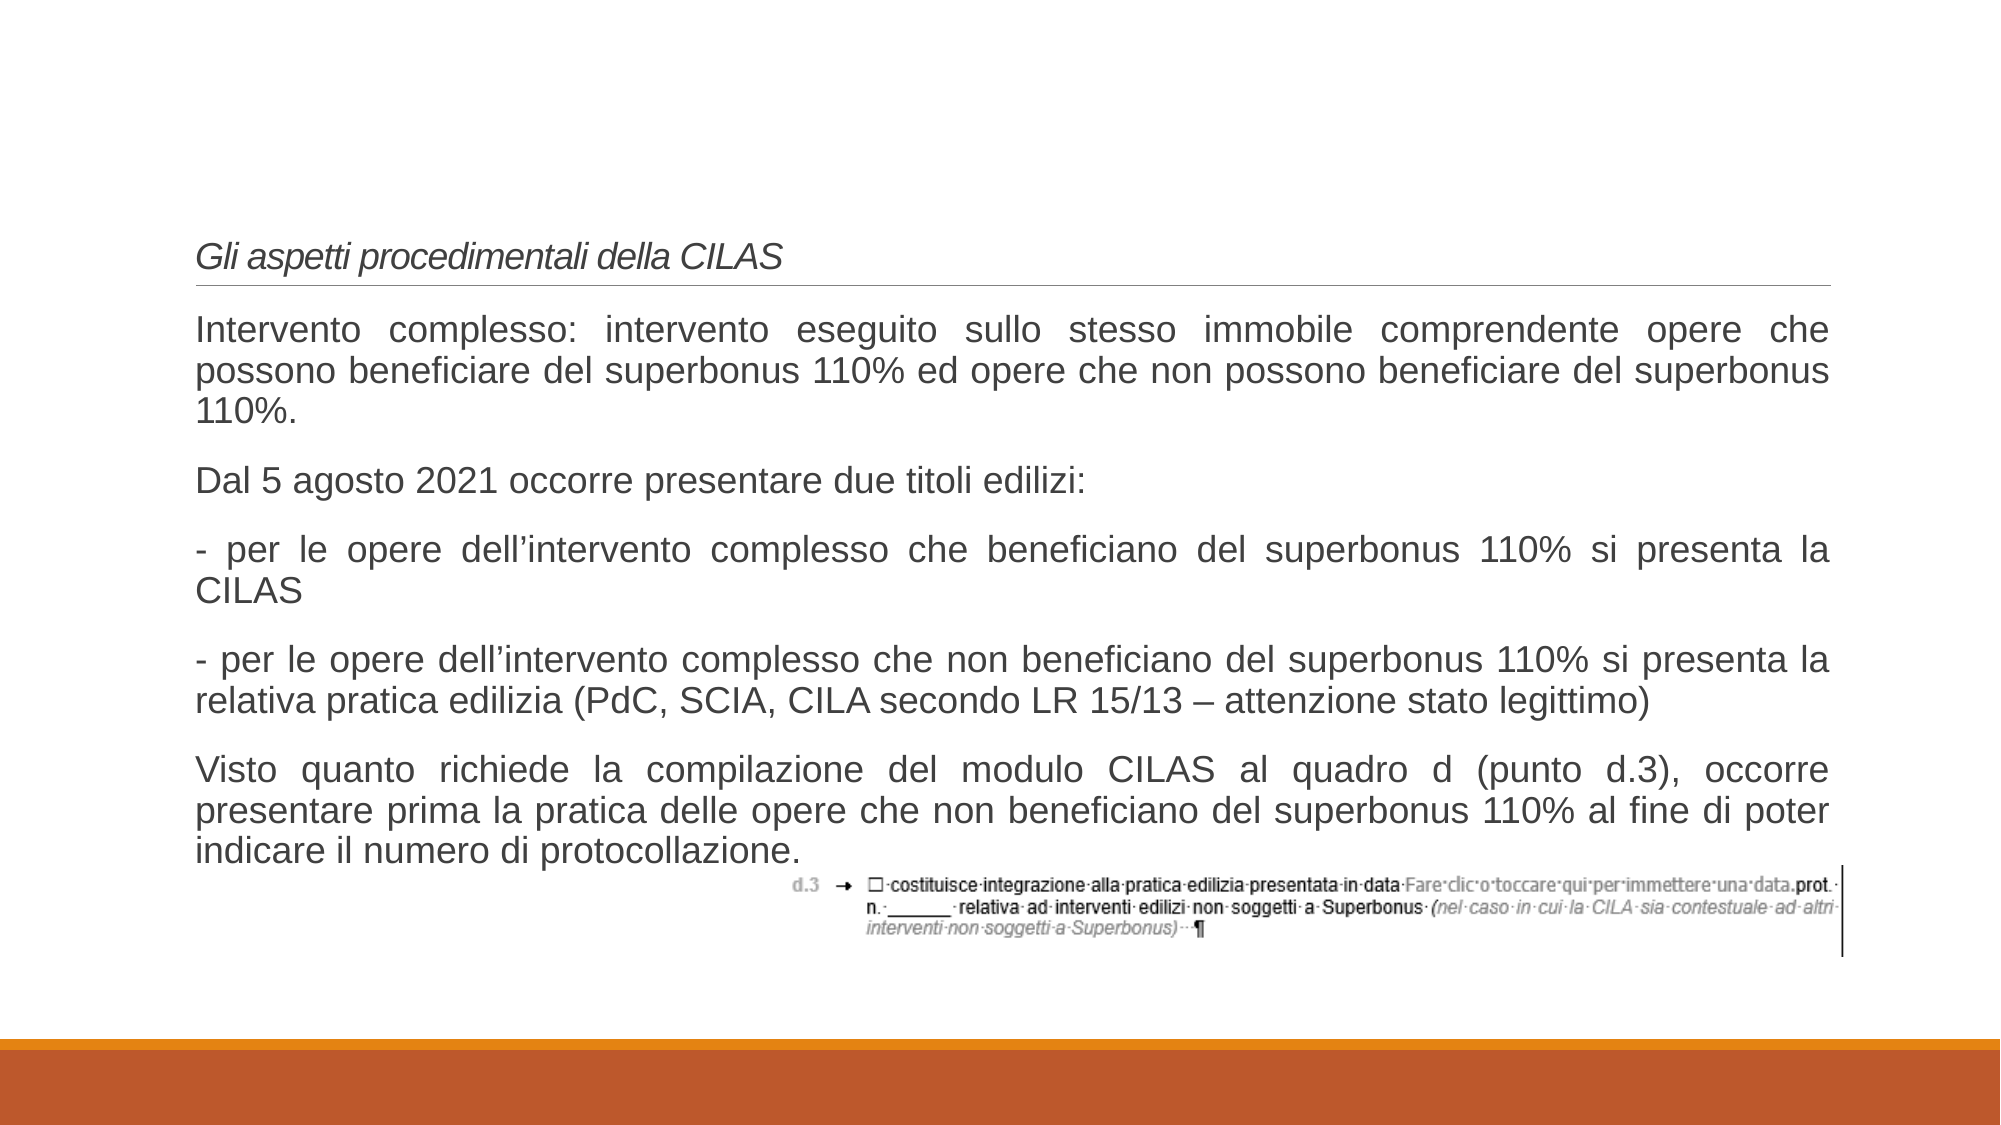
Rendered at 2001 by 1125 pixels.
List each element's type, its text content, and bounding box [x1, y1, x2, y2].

list Intervento complesso: intervento eseguito sullo stesso immobile comprendente opere che possono beneficiare del superbonus 110% ed opere che non possono beneficiare del superbonus 110%. Dal 5 agosto 2021 occorre presentare due titoli edilizi: - per le opere dell’intervento complesso che beneficiano del superbonus 110% si presenta la CILAS - per le opere dell’intervento complesso che non beneficiano del superbonus 110% si presenta la relativa pratica edilizia (PdC, SCIA, CILA secondo LR 15/13 – attenzione stato legittimo) Visto quanto richiede la compilazione del modulo CILAS al quadro d (punto d.3), occorre presentare prima la pratica delle opere che non beneficiano del superbonus 110% al fine di poter indicare il numero di protocollazione. [180, 302, 1830, 963]
title Gli aspetti procedimentali della CILAS [180, 47, 1830, 285]
picture [777, 865, 1846, 957]
